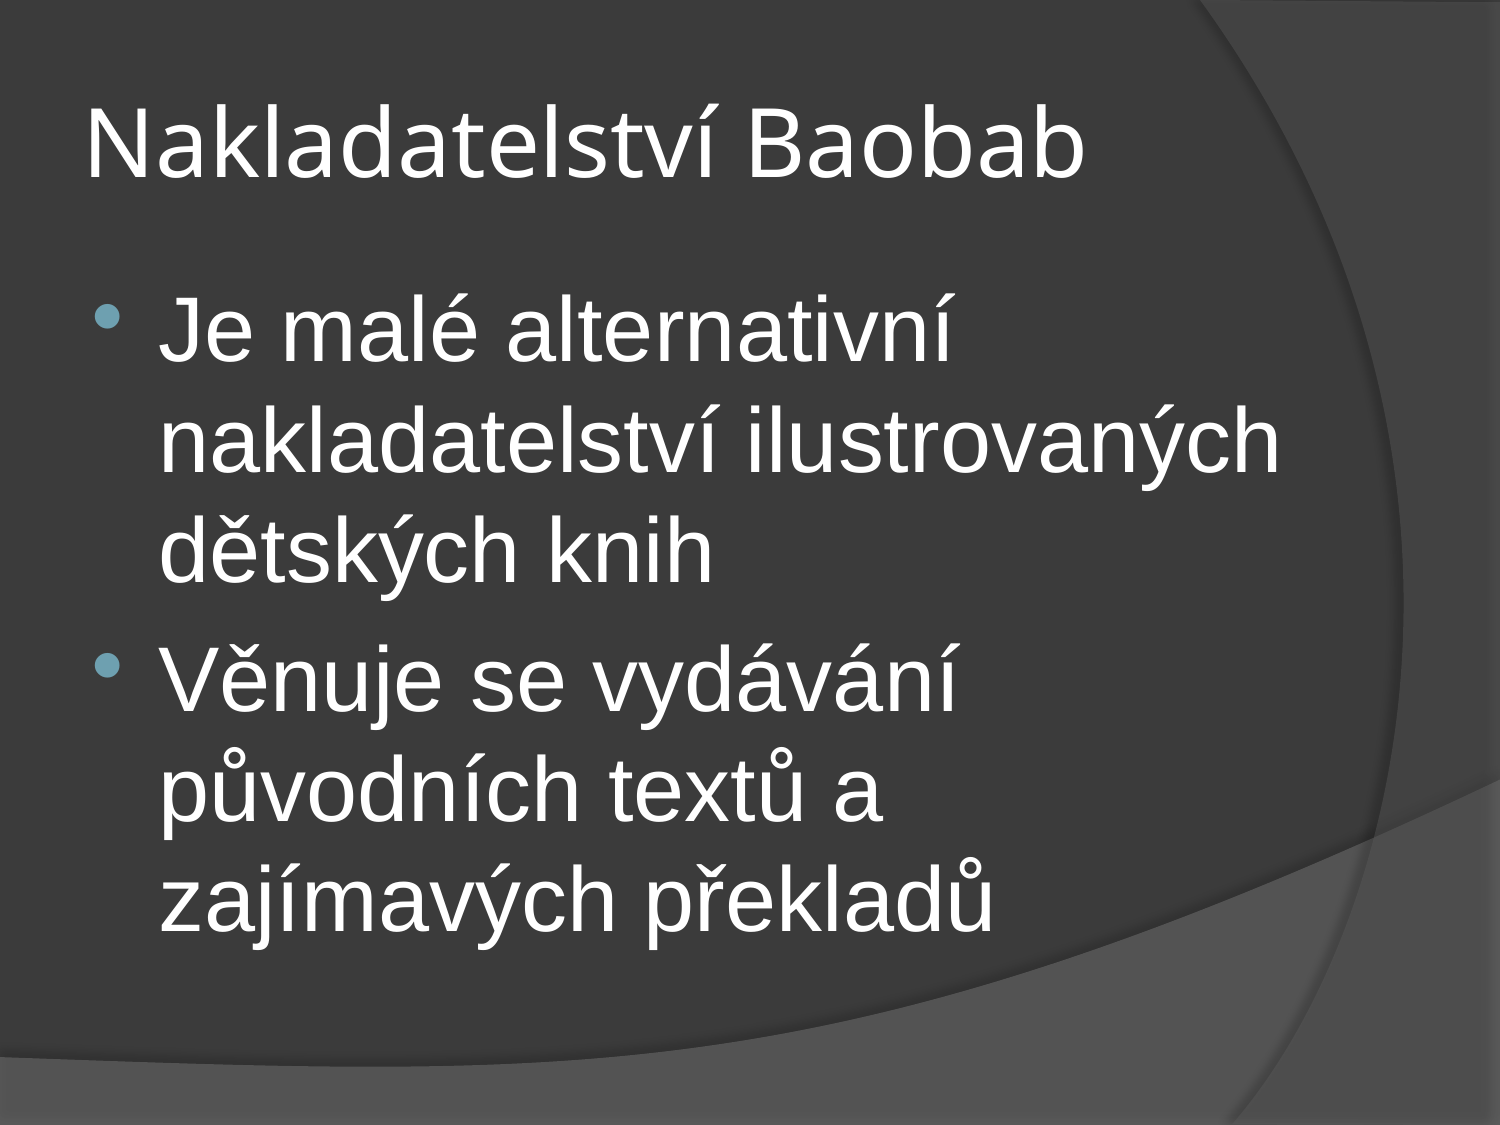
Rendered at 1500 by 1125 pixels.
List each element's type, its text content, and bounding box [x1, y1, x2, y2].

list Je malé alternativní nakladatelství ilustrovaných dětských knih Věnuje se vydávání původních textů a zajímavých překladů [75, 262, 1300, 1005]
title Nakladatelství Baobab [75, 45, 1300, 233]
